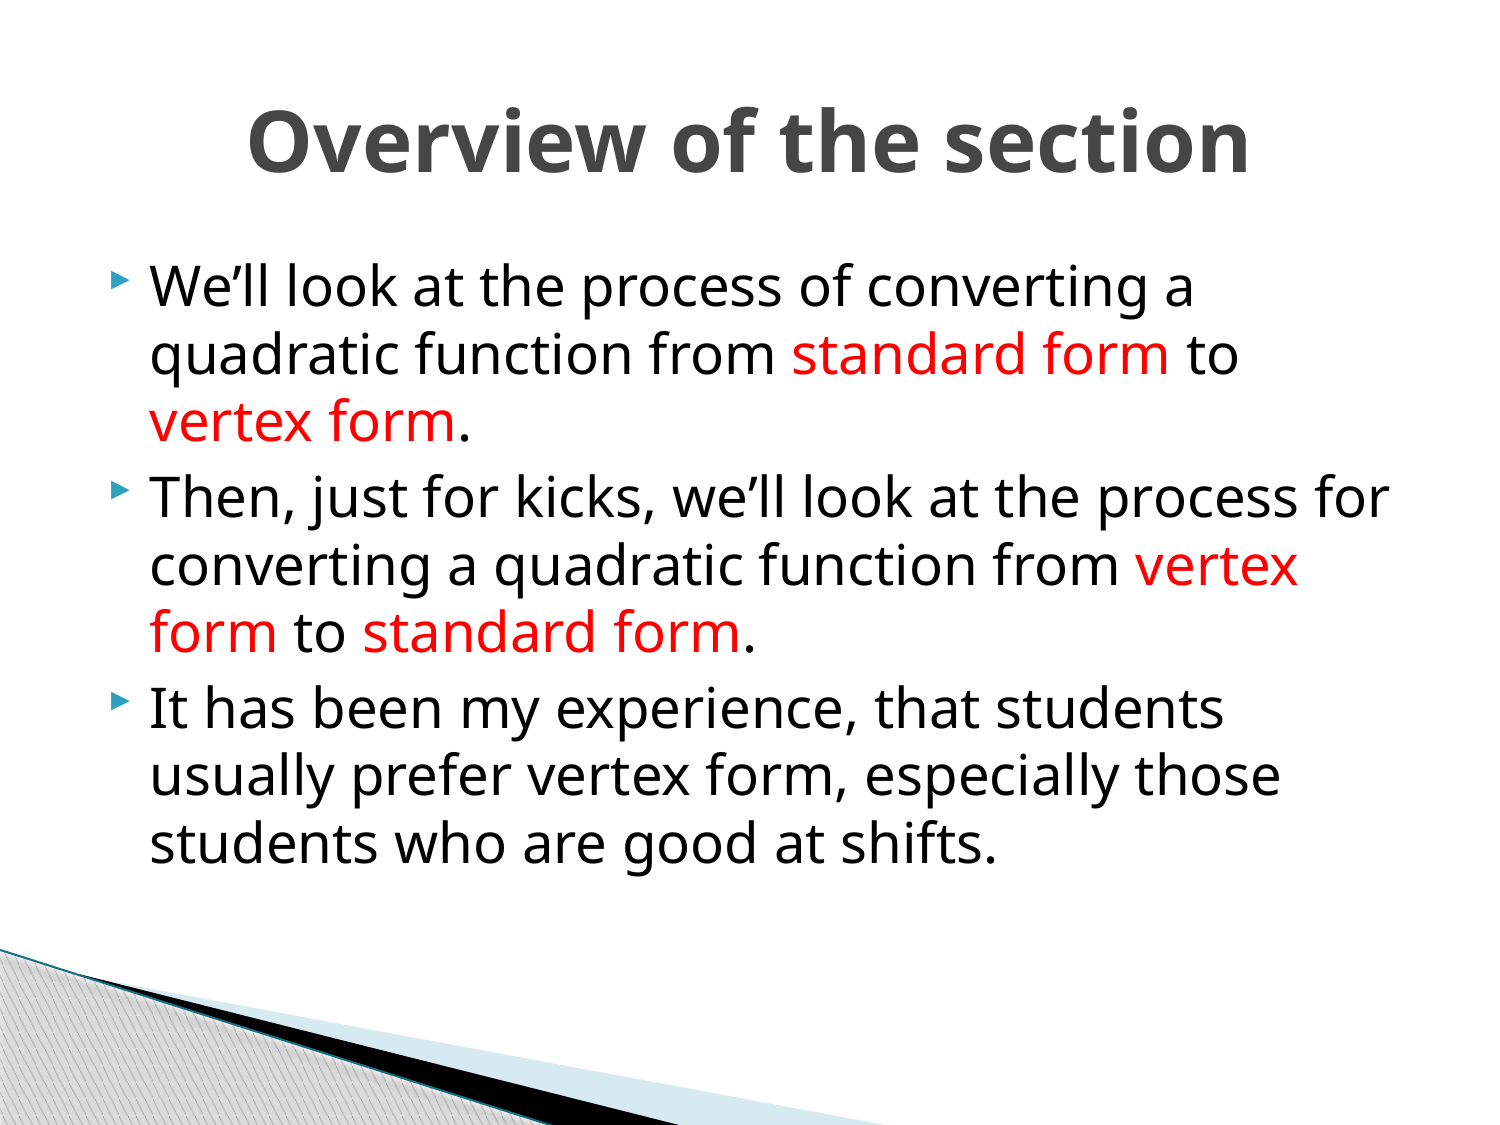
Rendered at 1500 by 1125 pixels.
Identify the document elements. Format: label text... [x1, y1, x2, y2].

list We’ll look at the process of converting a quadratic function from standard form to vertex form. Then, just for kicks, we’ll look at the process for converting a quadratic function from vertex form to standard form. It has been my experience, that students usually prefer vertex form, especially those students who are good at shifts. [74, 242, 1426, 986]
title Overview of the section [75, 45, 1425, 233]
